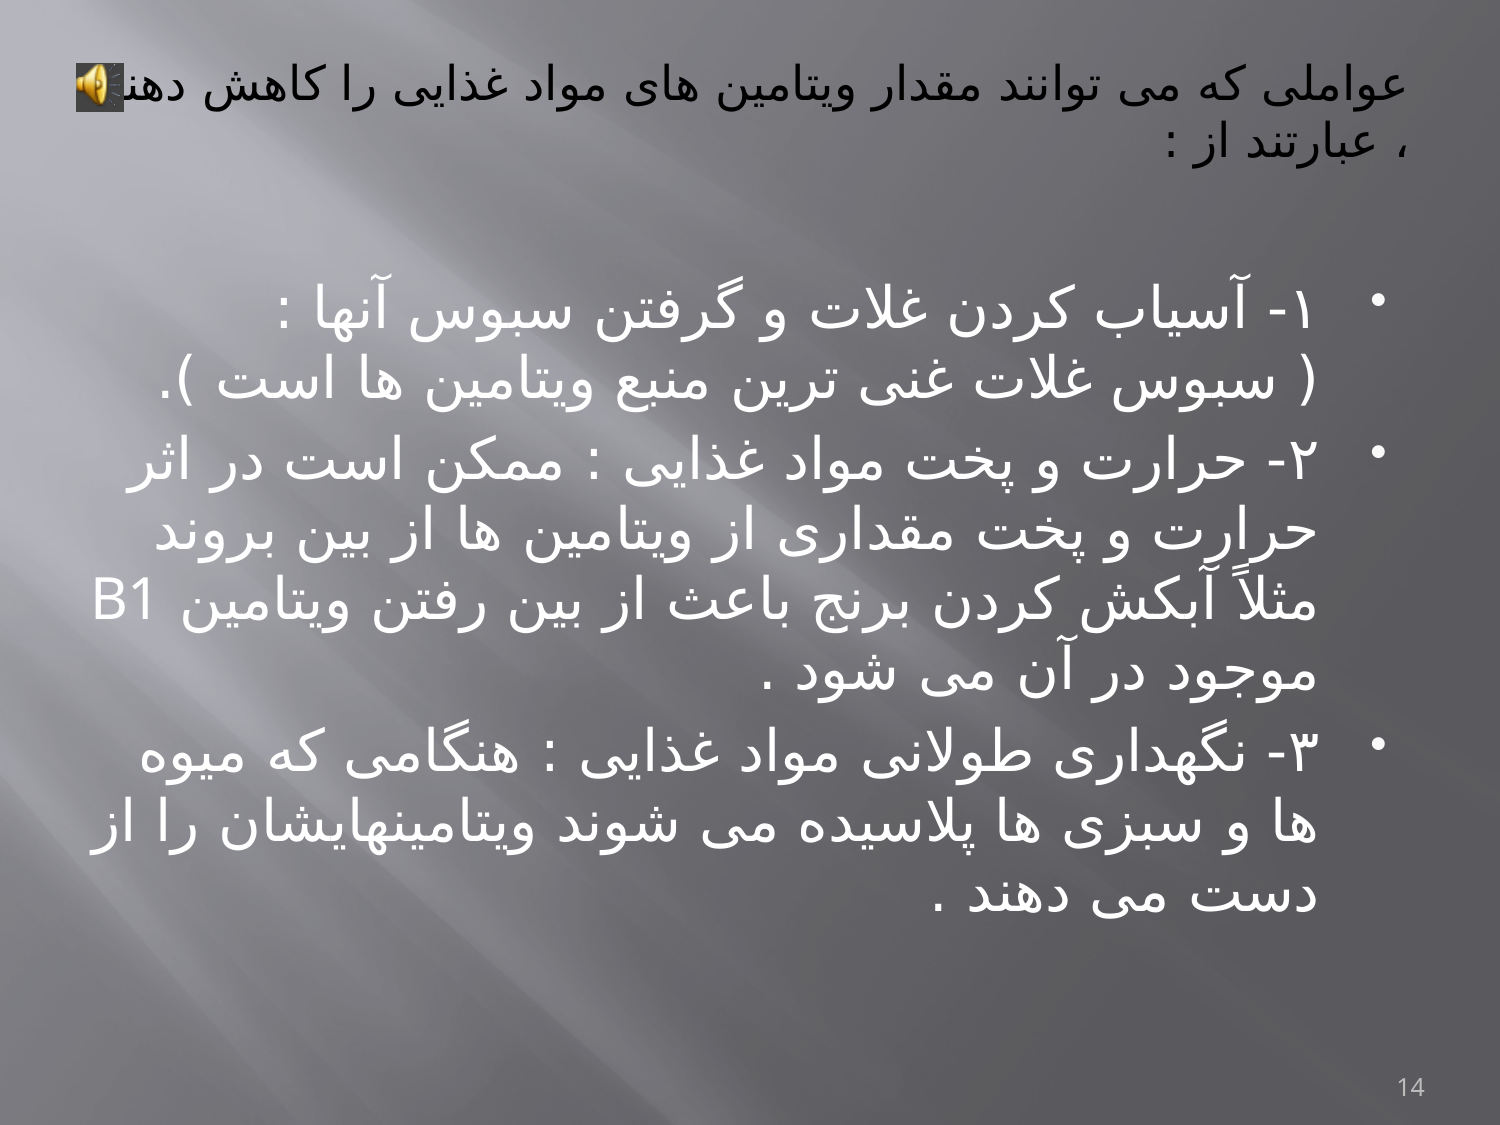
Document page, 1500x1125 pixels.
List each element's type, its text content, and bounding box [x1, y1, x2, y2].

title عواملی که می توانند مقدار ویتامین های مواد غذایی را کاهش دهند ، عبارتند از : [75, 45, 1425, 233]
picture [74, 62, 126, 113]
list ۱- آسیاب کردن غلات و گرفتن سبوس آنها : ( سبوس غلات غنی ترین منبع ویتامین ها است ). ۲- حرارت و پخت مواد غذایی : ممکن است در اثر حرارت و پخت مقداری از ویتامین ها از بین بروند مثلاً آبکش کردن برنج باعث از بین رفتن ویتامین B1 موجود در آن می شود . ۳- نگهداری طولانی مواد غذایی : هنگامی که میوه ها و سبزی ها پلاسیده می شوند ویتامینهایشان را از دست می دهند . [75, 262, 1425, 1035]
slide_number 14 [1299, 1052, 1425, 1113]
